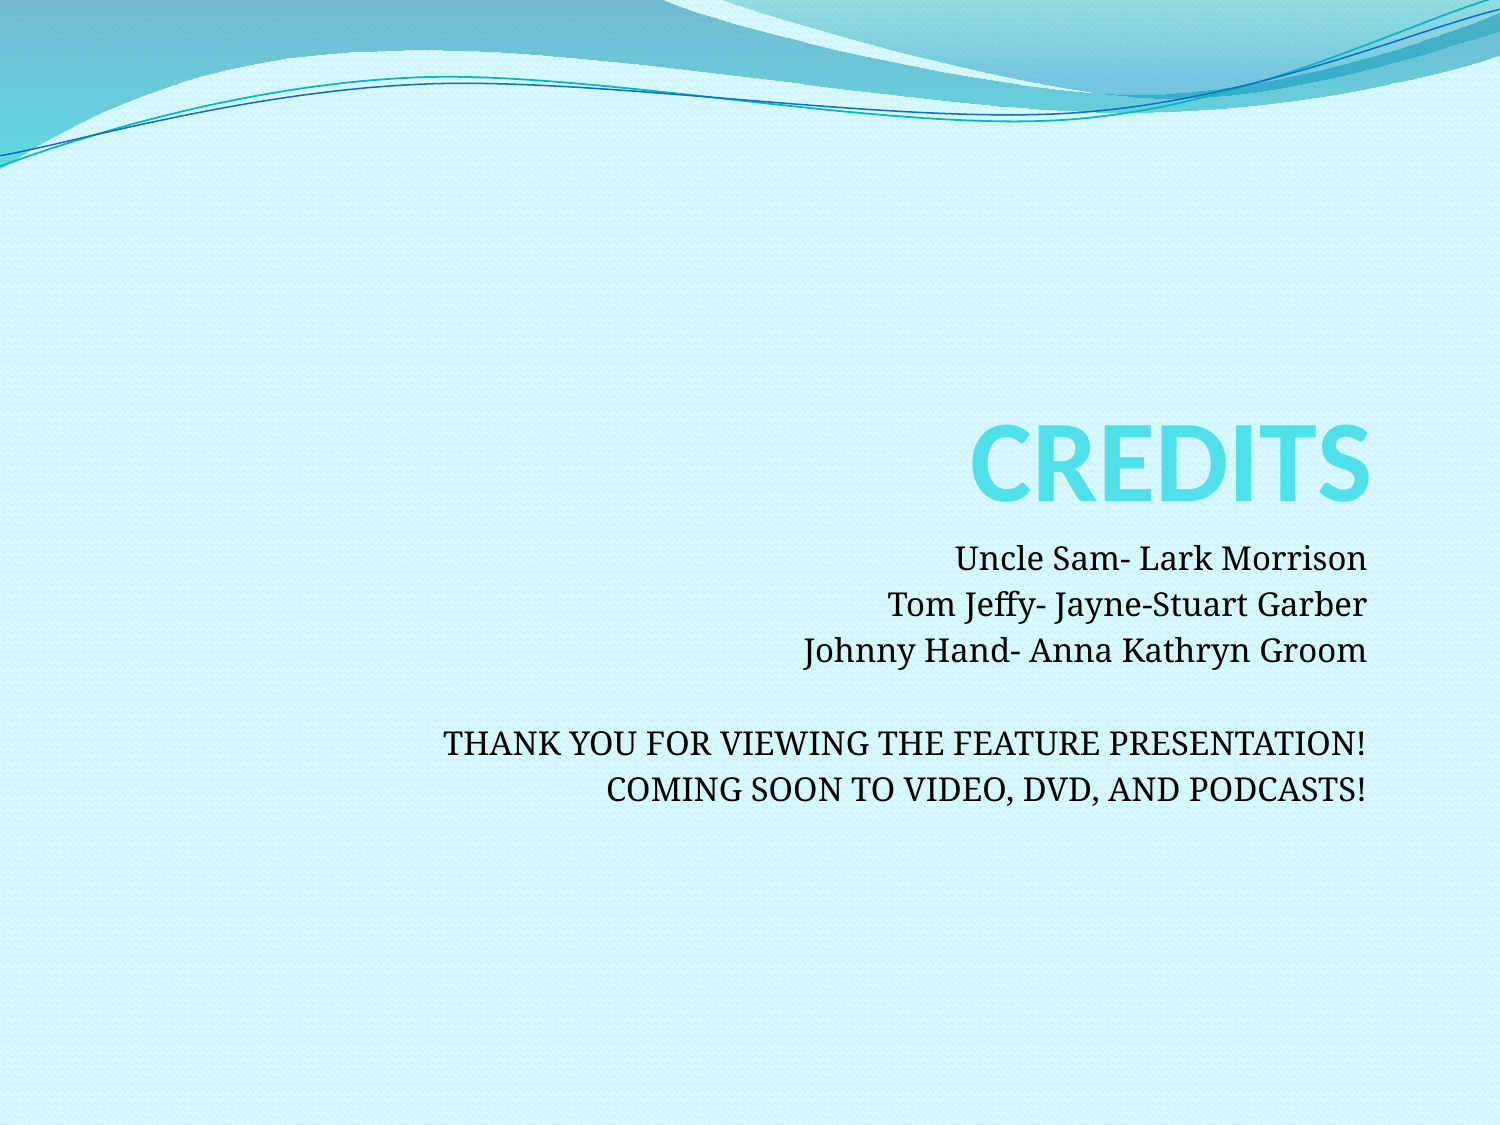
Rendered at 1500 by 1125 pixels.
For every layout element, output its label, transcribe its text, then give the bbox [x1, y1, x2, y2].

title CREDITS [87, 224, 1376, 525]
subtitle Uncle Sam- Lark Morrison Tom Jeffy- Jayne-Stuart Garber Johnny Hand- Anna Kathryn Groom THANK YOU FOR VIEWING THE FEATURE PRESENTATION! COMING SOON TO VIDEO, DVD, AND PODCASTS! [87, 529, 1376, 818]
